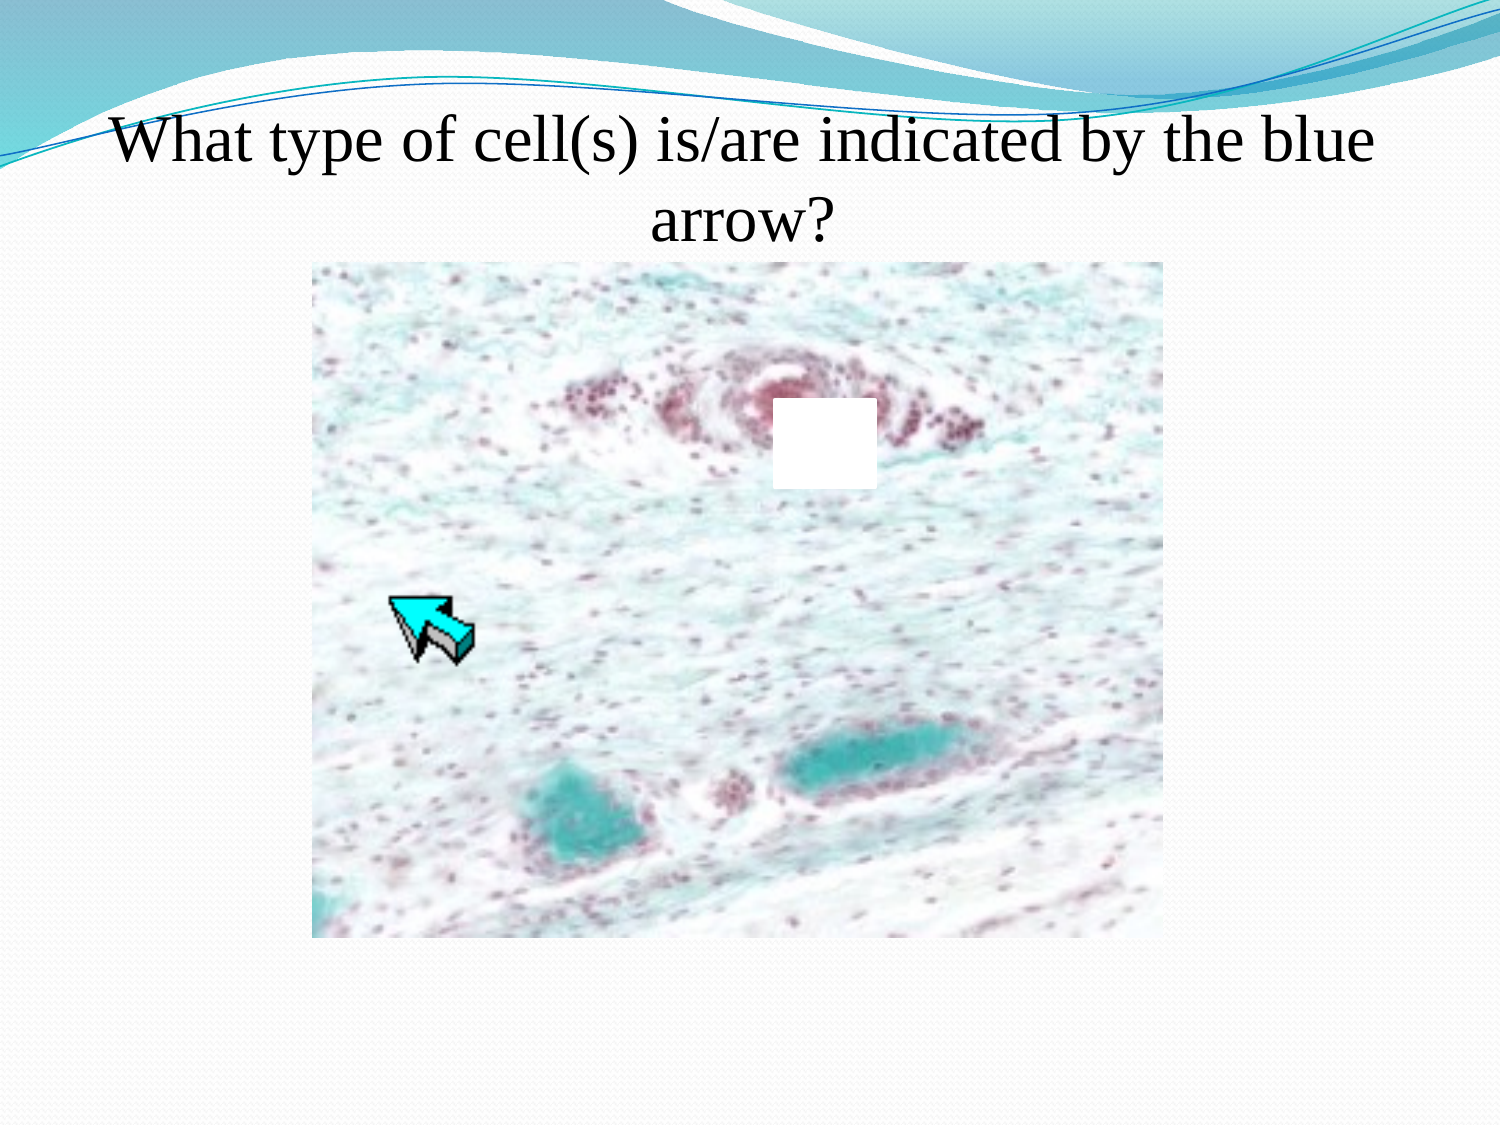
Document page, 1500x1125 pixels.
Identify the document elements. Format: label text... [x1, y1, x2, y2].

picture [312, 262, 1163, 938]
text_box What type of cell(s) is/are indicated by the blue arrow? [74, 87, 1413, 263]
